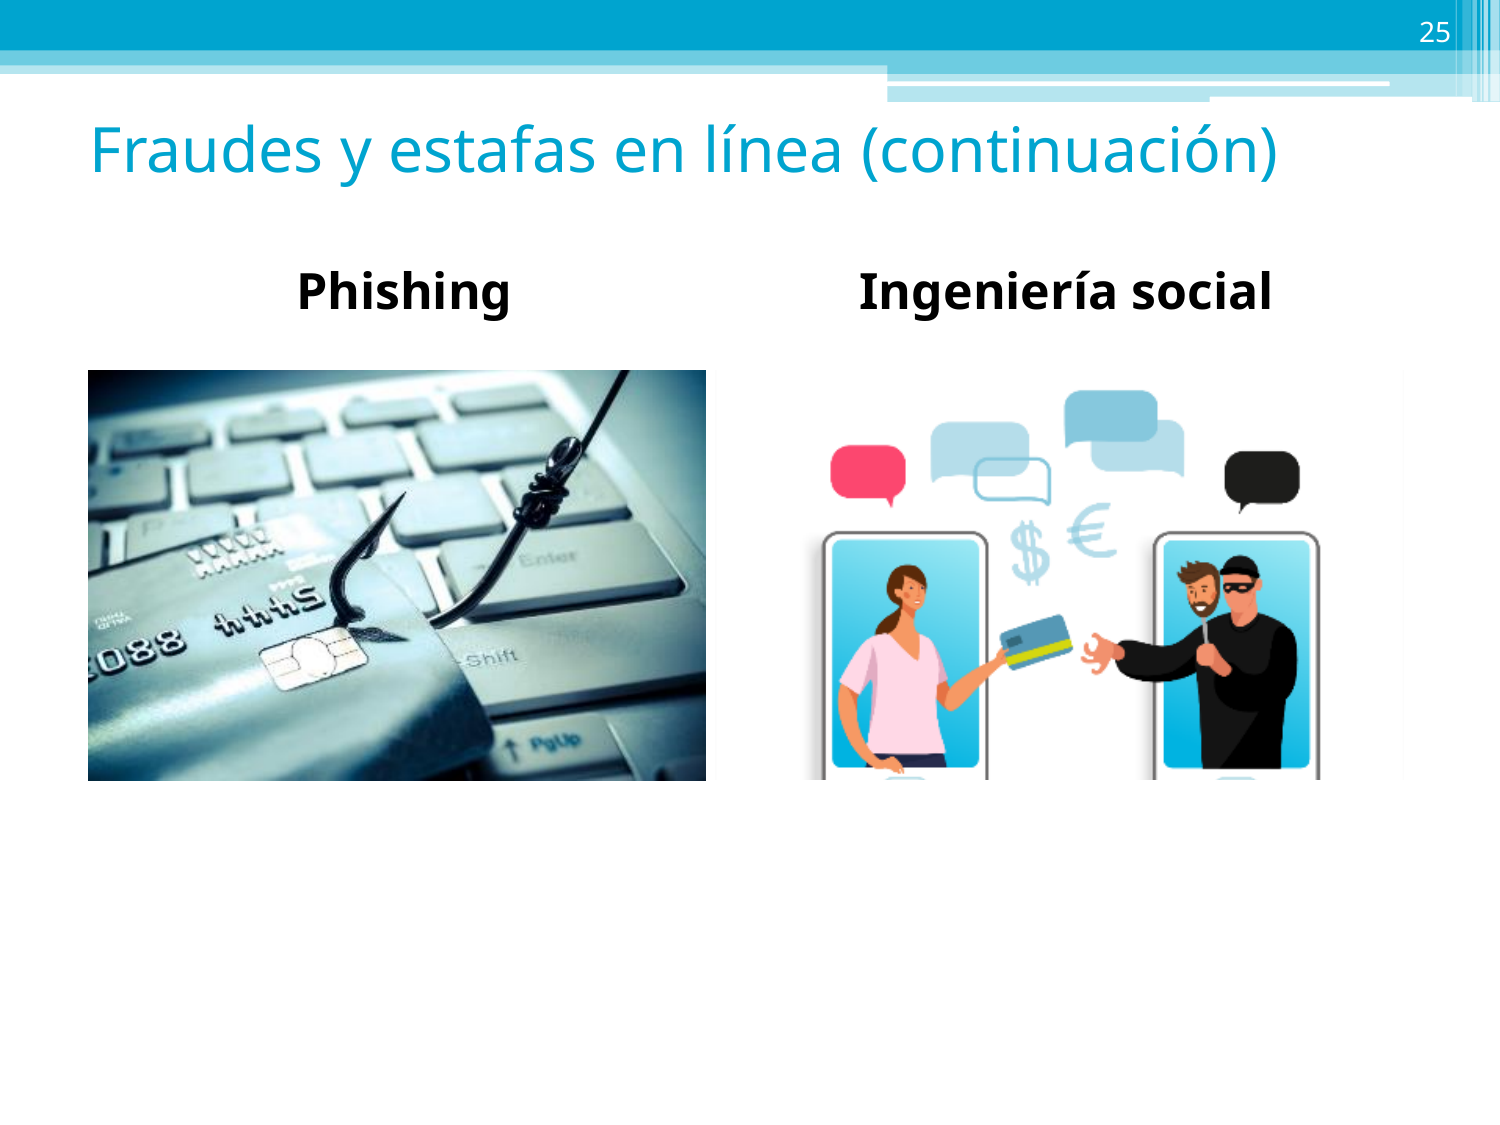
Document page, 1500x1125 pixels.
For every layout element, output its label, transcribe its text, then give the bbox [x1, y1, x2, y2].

picture [88, 370, 706, 781]
picture [100, 771, 113, 781]
text_box Fraudes y estafas en línea (continuación) [74, 60, 1425, 236]
text_box Phishing [112, 252, 682, 346]
slide_number 25 [1340, 0, 1466, 61]
picture [715, 370, 1404, 780]
text_box Ingeniería social [774, 252, 1345, 346]
